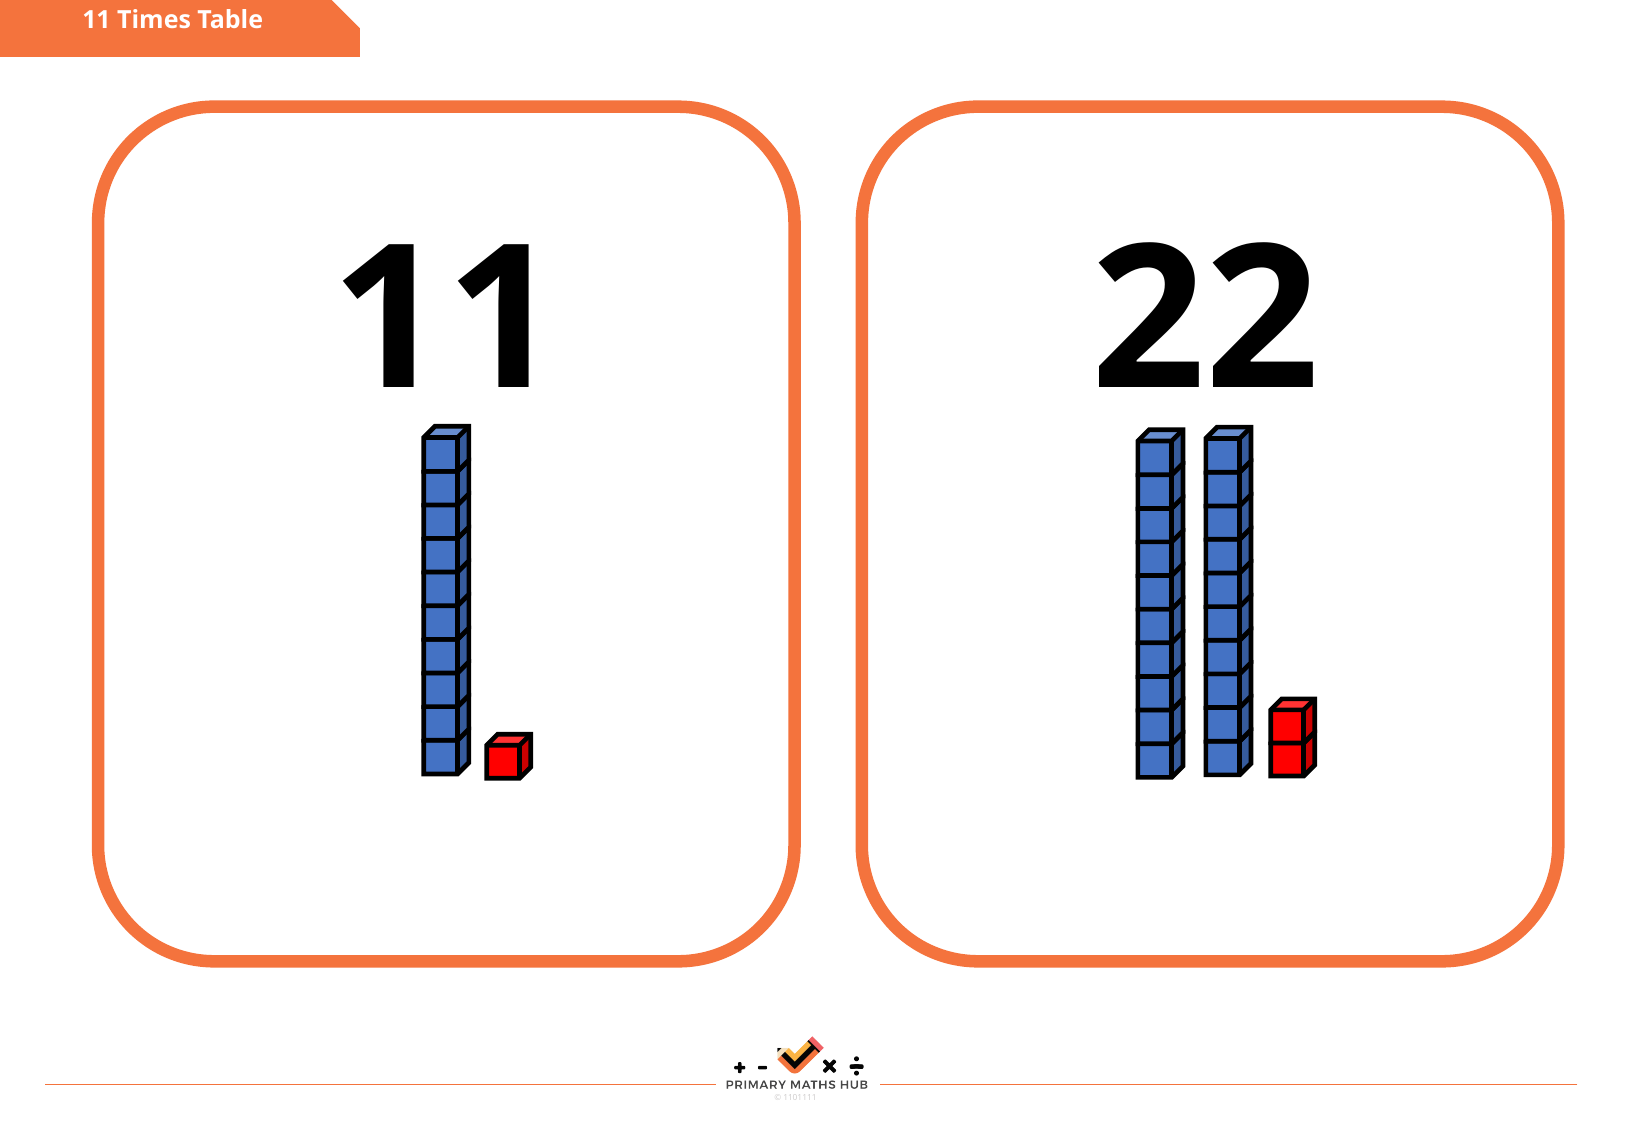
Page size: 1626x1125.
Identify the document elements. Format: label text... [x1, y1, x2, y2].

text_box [1137, 429, 1183, 778]
text_box [105, 105, 788, 179]
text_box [1270, 698, 1315, 777]
text_box 22 [857, 179, 1554, 435]
text_box © 1101111 [720, 1084, 870, 1110]
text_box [1205, 427, 1251, 775]
text_box [96, 207, 796, 963]
text_box 11 Times Table [0, 0, 361, 58]
text_box [860, 187, 1560, 963]
text_box [869, 105, 1551, 179]
picture [722, 1034, 872, 1094]
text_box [423, 426, 469, 774]
text_box 11 [98, 179, 795, 435]
text_box [485, 733, 532, 780]
